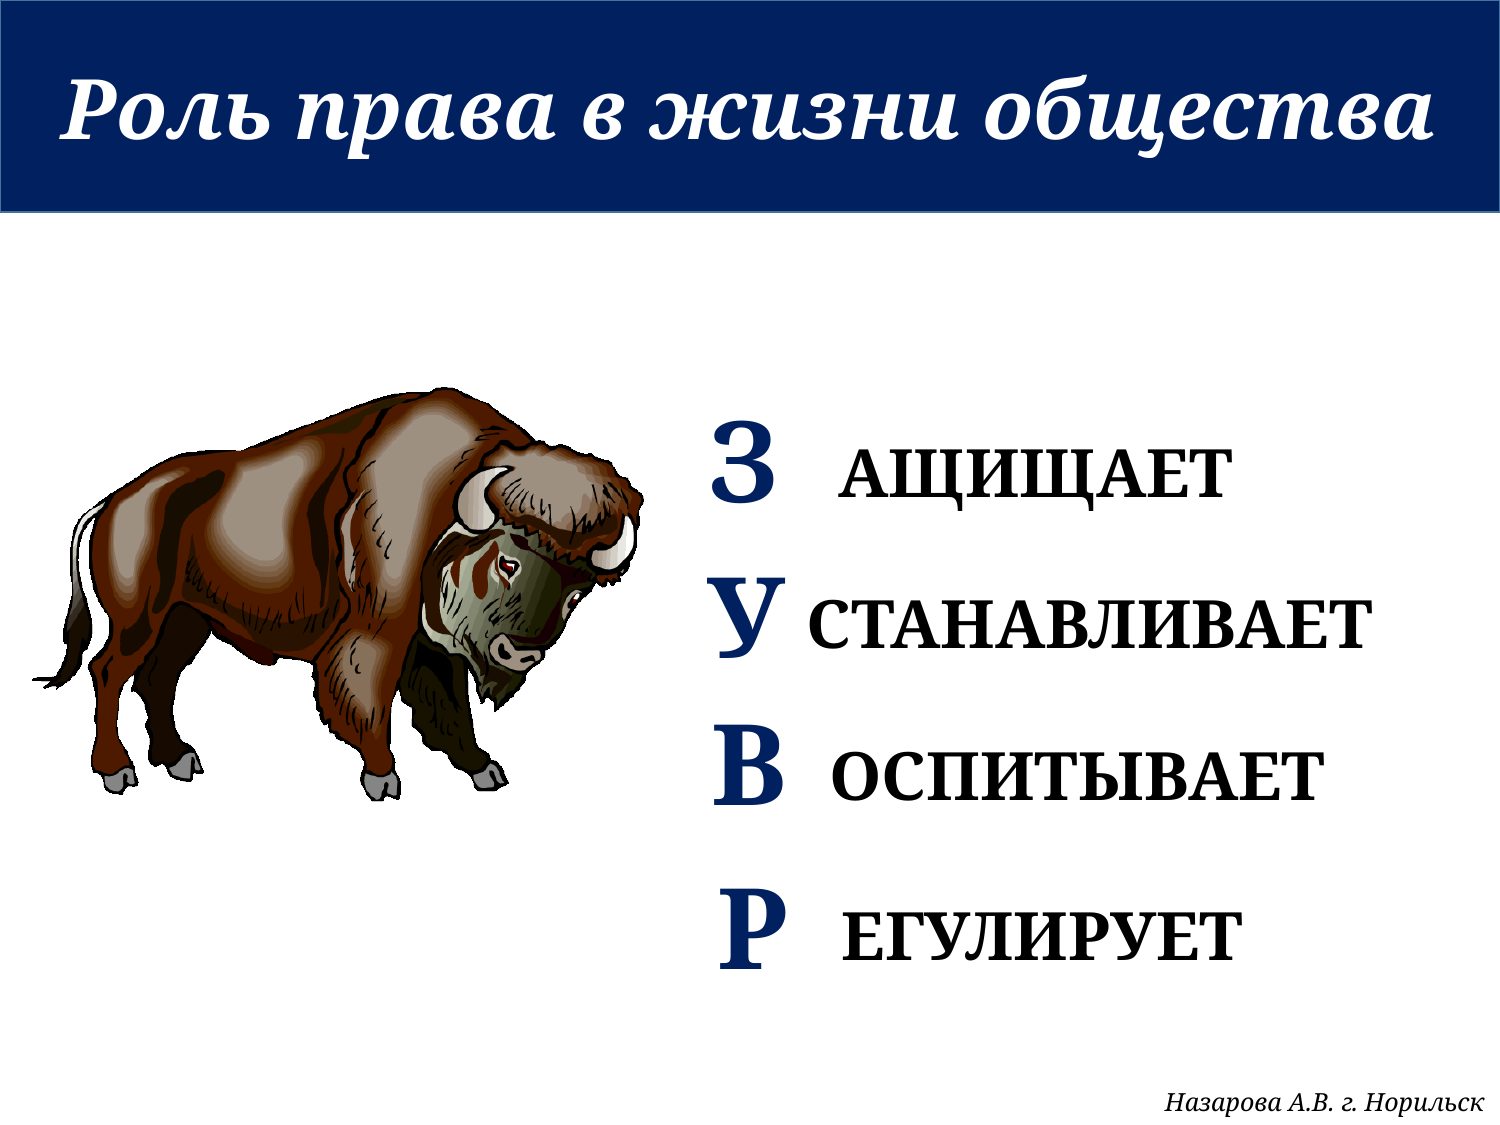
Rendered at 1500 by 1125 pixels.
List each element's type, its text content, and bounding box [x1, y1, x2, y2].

text_box [0, 213, 1500, 1125]
text_box СТАНАВЛИВАЕТ [791, 574, 1454, 670]
text_box ОСПИТЫВАЕТ [814, 725, 1428, 821]
picture [30, 367, 659, 802]
text_box Назарова А.В. г. Норильск [1083, 1079, 1500, 1125]
text_box З [693, 382, 794, 533]
text_box Роль права в жизни общества [0, 0, 1500, 213]
text_box В [695, 685, 802, 836]
text_box ЕГУЛИРУЕТ [826, 886, 1392, 982]
text_box У [692, 538, 802, 689]
text_box АЩИЩАЕТ [823, 423, 1338, 518]
text_box Р [701, 849, 804, 1000]
